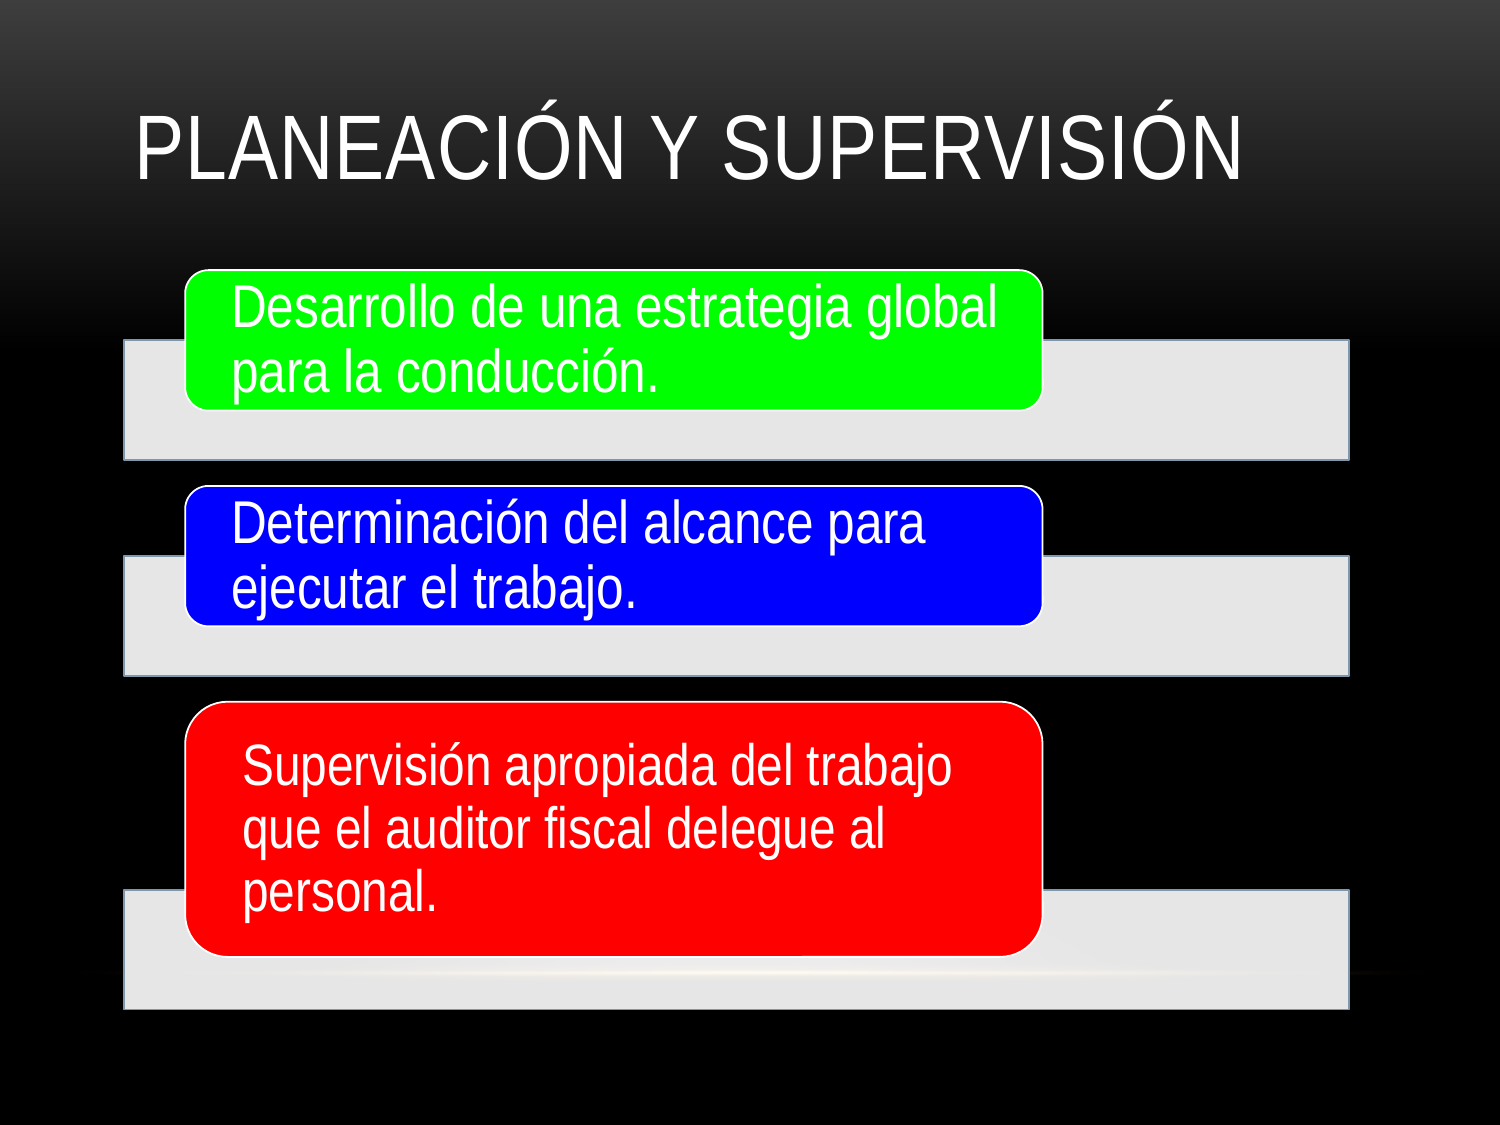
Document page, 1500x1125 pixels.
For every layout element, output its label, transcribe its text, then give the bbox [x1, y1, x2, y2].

title PLANEACIÓN Y SUPERVISIÓN [100, 42, 1326, 206]
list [123, 266, 1350, 1010]
picture [0, 0, 1500, 1125]
